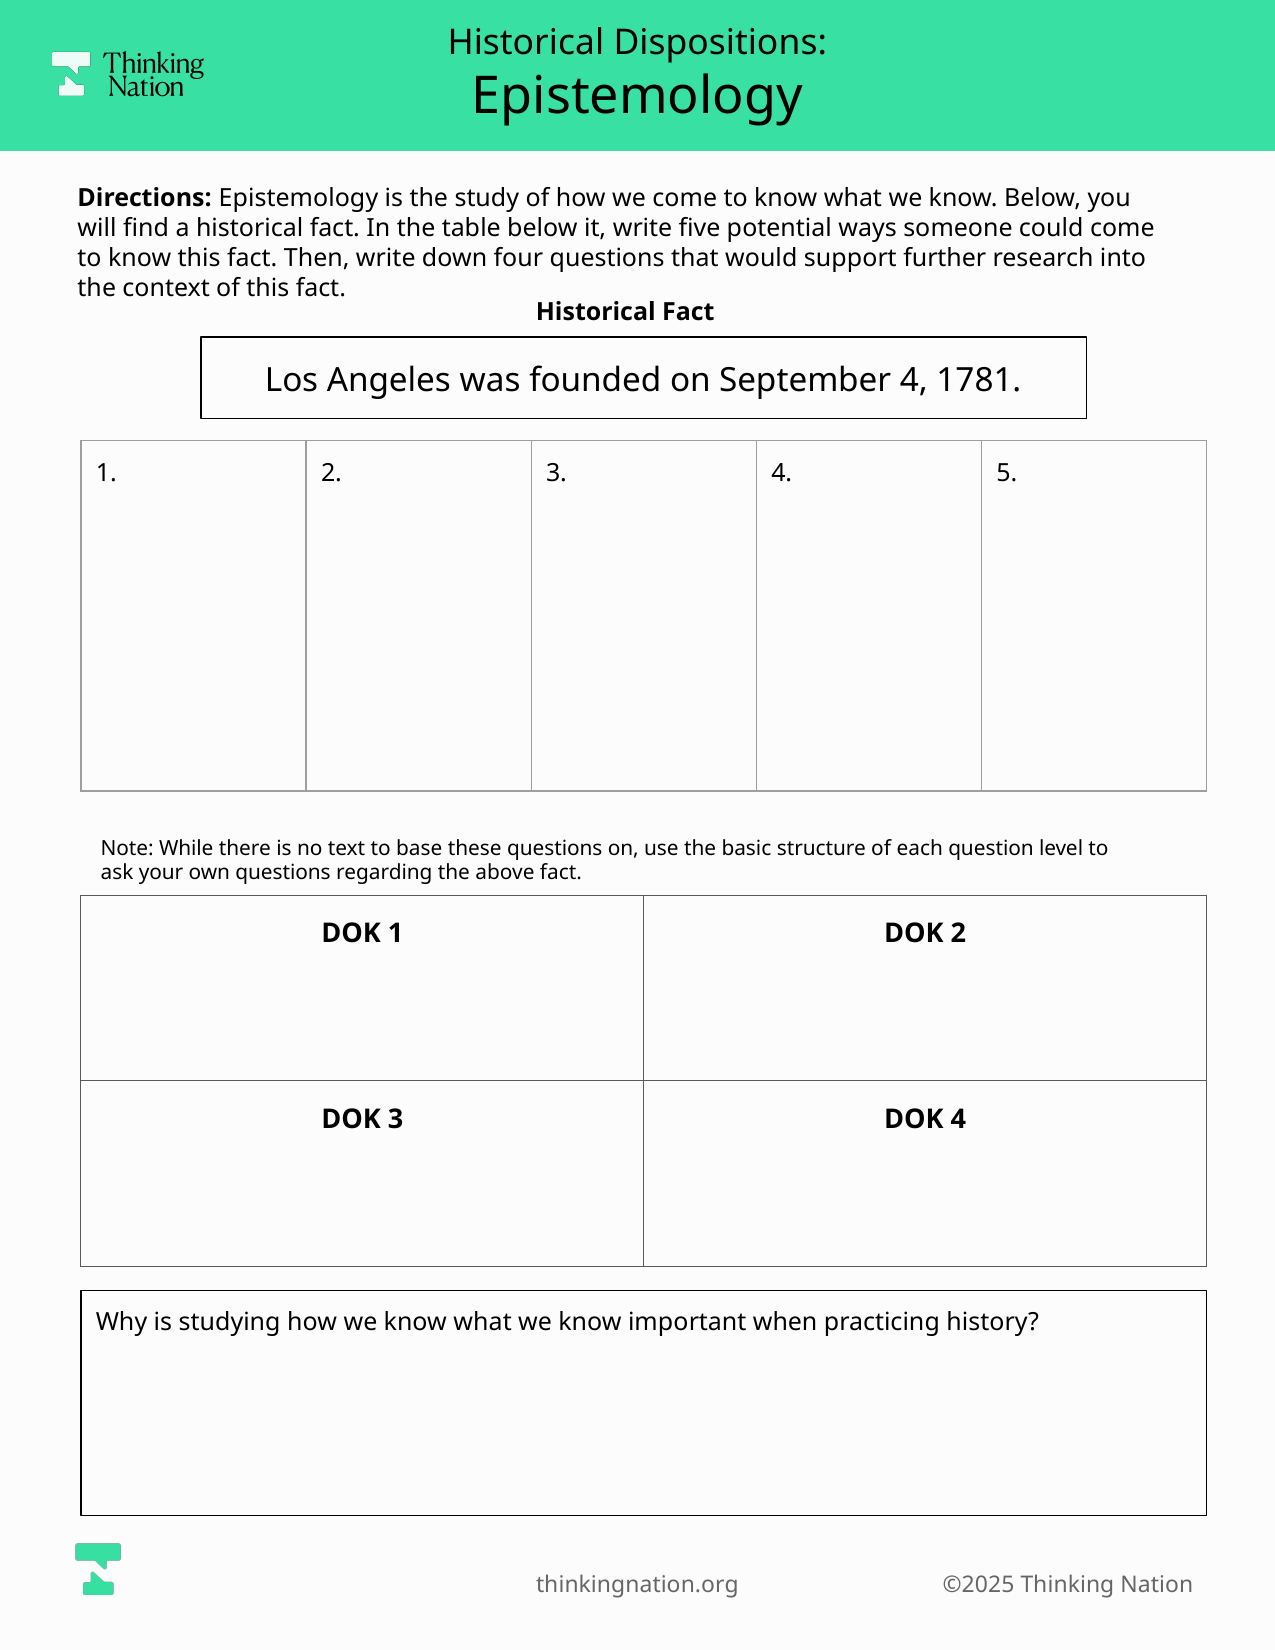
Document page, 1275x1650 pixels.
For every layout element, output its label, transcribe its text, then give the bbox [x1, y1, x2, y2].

table_header DOK 1 [81, 896, 643, 1080]
table_cell DOK 4 [644, 1081, 1206, 1266]
table_header 4. [757, 441, 981, 790]
table_header 3. [532, 441, 756, 790]
text_box Note: While there is no text to base these questions on, use the basic structure of each question level to ask your own questions regarding the above fact. [85, 819, 1155, 900]
text_box Directions: Epistemology is the study of how we come to know what we know. Below, you will find a historical fact. In the table below it, write five potential ways someone could come to know this fact. Then, write down four questions that would support further research into the context of this fact. [62, 166, 1189, 316]
text_box Why is studying how we know what we know important when practicing history? [80, 1290, 1207, 1516]
text_box Los Angeles was founded on September 4, 1781. [201, 336, 1087, 419]
table_header 5. [982, 441, 1206, 790]
table_header 1. [82, 441, 305, 790]
picture [35, 37, 210, 110]
text_box ©2025 Thinking Nation [907, 1553, 1210, 1605]
table_header 2. [307, 441, 531, 790]
text_box Historical Fact [500, 279, 751, 340]
picture [62, 1533, 134, 1605]
table_cell DOK 3 [81, 1081, 643, 1266]
text_box Historical Dispositions: Epistemology [0, 0, 1275, 151]
table_header DOK 2 [644, 896, 1206, 1080]
text_box thinkingnation.org [486, 1553, 789, 1605]
